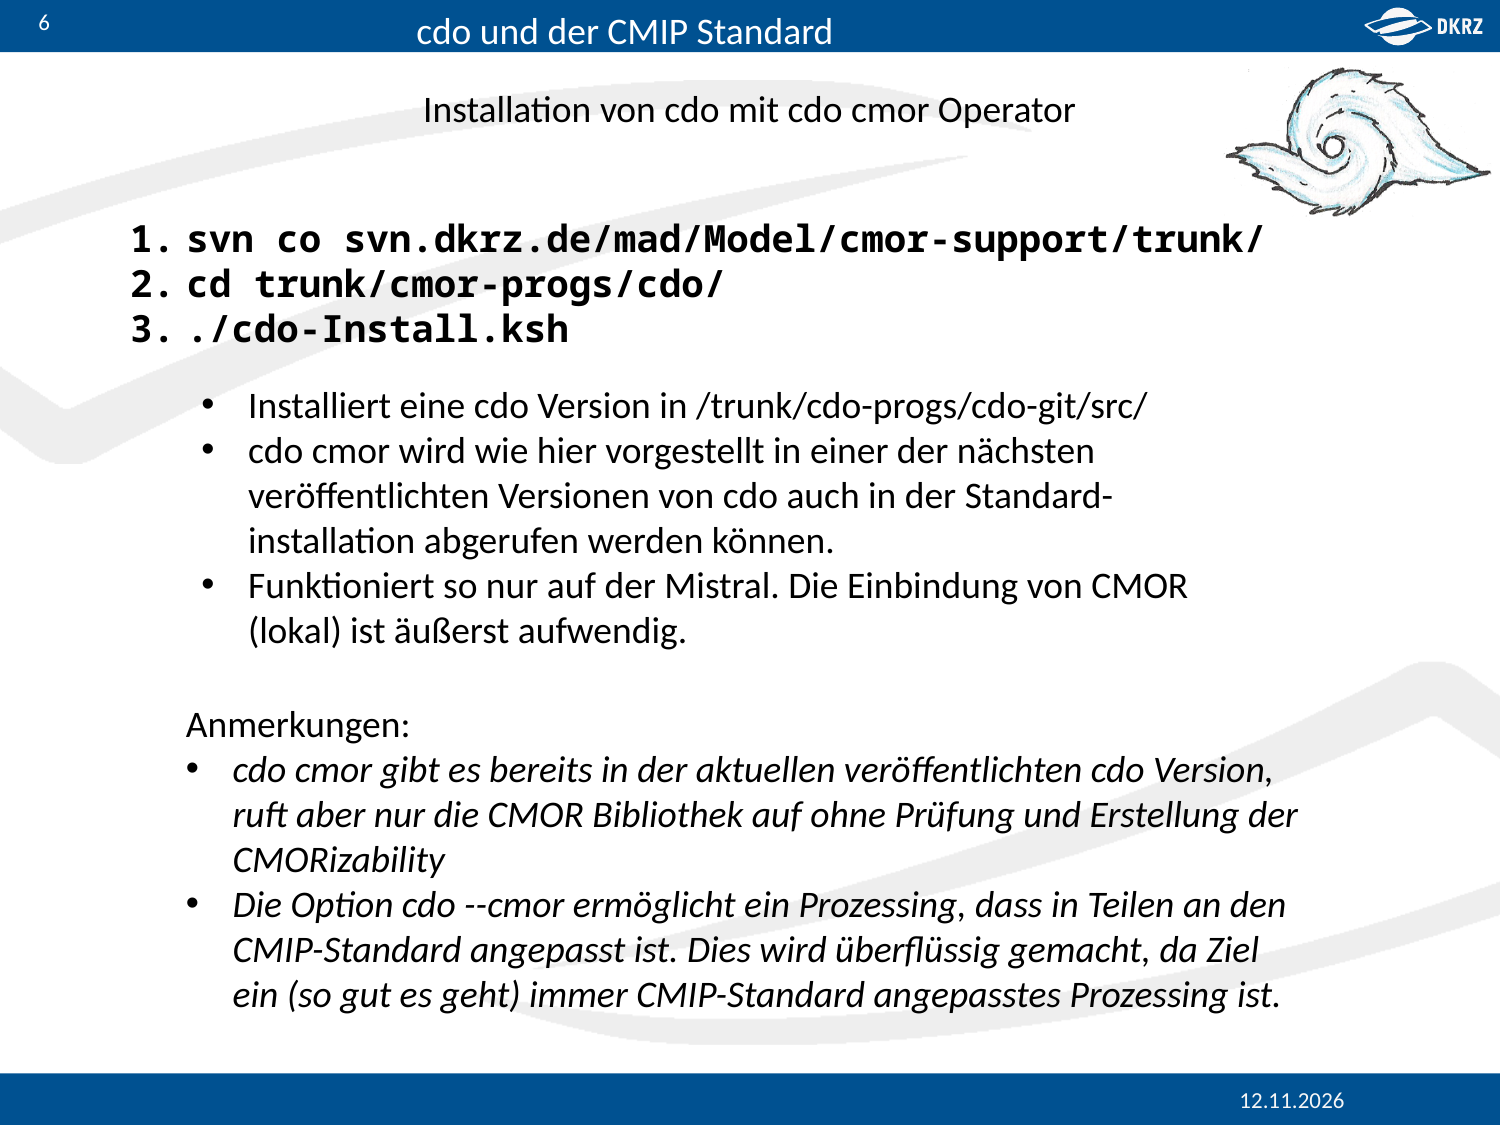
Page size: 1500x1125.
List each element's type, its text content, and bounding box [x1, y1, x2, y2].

text_box Installiert eine cdo Version in /trunk/cdo-progs/cdo-git/src/ cdo cmor wird wie hier vorgestellt in einer der nächsten veröffentlichten Versionen von cdo auch in der Standard-installation abgerufen werden können. Funktioniert so nur auf der Mistral. Die Einbindung von CMOR (lokal) ist äußerst aufwendig. [186, 373, 1285, 659]
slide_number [1187, 1072, 1360, 1125]
text_box svn co svn.dkrz.de/mad/Model/cmor-support/trunk/ cd trunk/cmor-progs/cdo/ ./cdo-Install.ksh [115, 208, 1282, 358]
slide_number 6 [1, 0, 65, 53]
text_box Installation von cdo mit cdo cmor Operator [408, 78, 1092, 138]
text_box Anmerkungen: cdo cmor gibt es bereits in der aktuellen veröffentlichten cdo Version, ruft aber nur die CMOR Bibliothek auf ohne Prüfung und Erstellung der CMORizability Die Option cdo --cmor ermöglicht ein Prozessing, dass in Teilen an den CMIP-Standard angepasst ist. Dies wird überflüssig gemacht, da Ziel ein (so gut es geht) immer CMIP-Standard angepasstes Prozessing ist. [171, 692, 1329, 1023]
picture [1222, 65, 1492, 223]
picture [470, 662, 1500, 1044]
picture [0, 80, 1032, 464]
